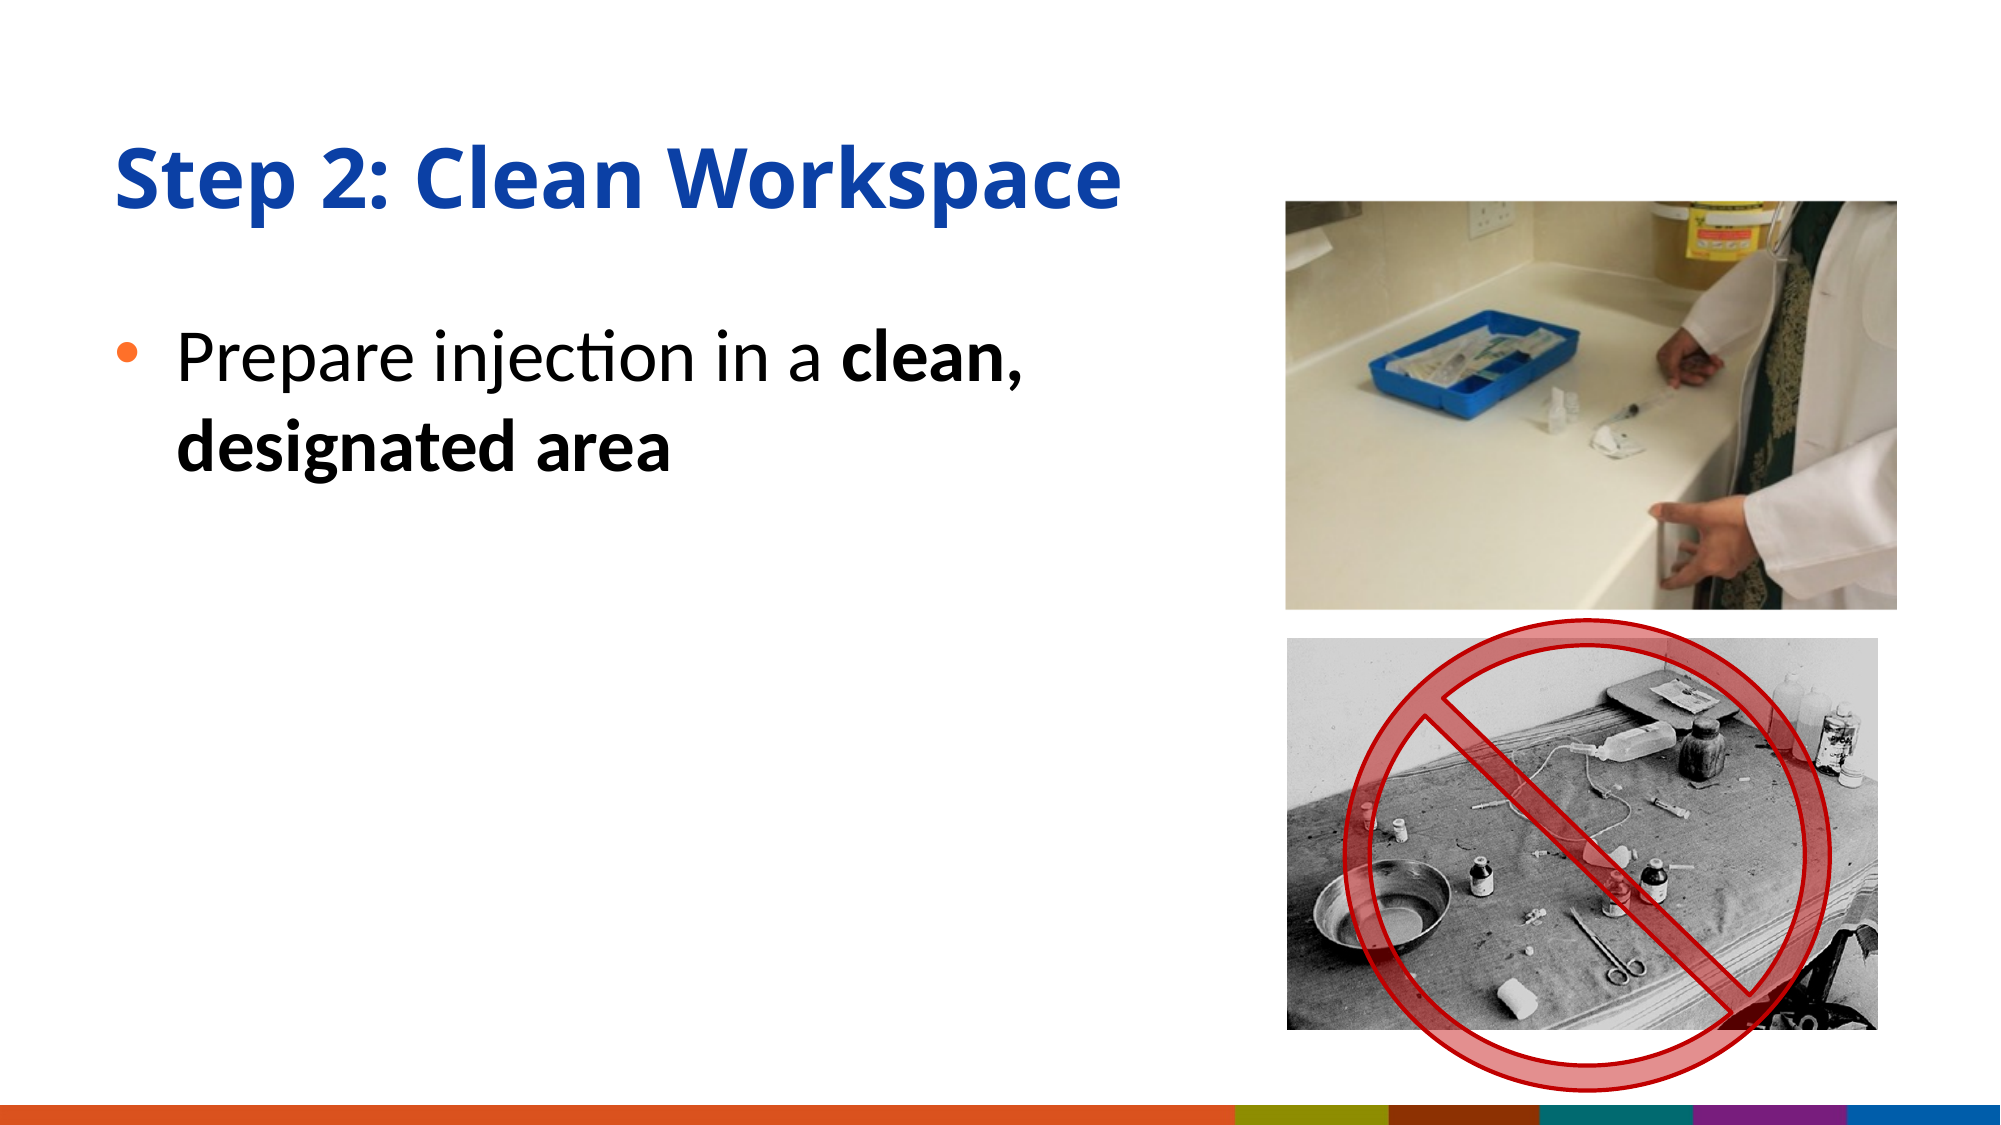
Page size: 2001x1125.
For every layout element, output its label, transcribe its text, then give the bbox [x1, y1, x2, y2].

title Step 2: Clean Workspace [99, 45, 1900, 233]
picture [1277, 191, 1897, 621]
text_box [1283, 620, 1889, 1091]
list Prepare injection in a clean, designated area [99, 299, 1218, 985]
picture [0, 1105, 2000, 1125]
